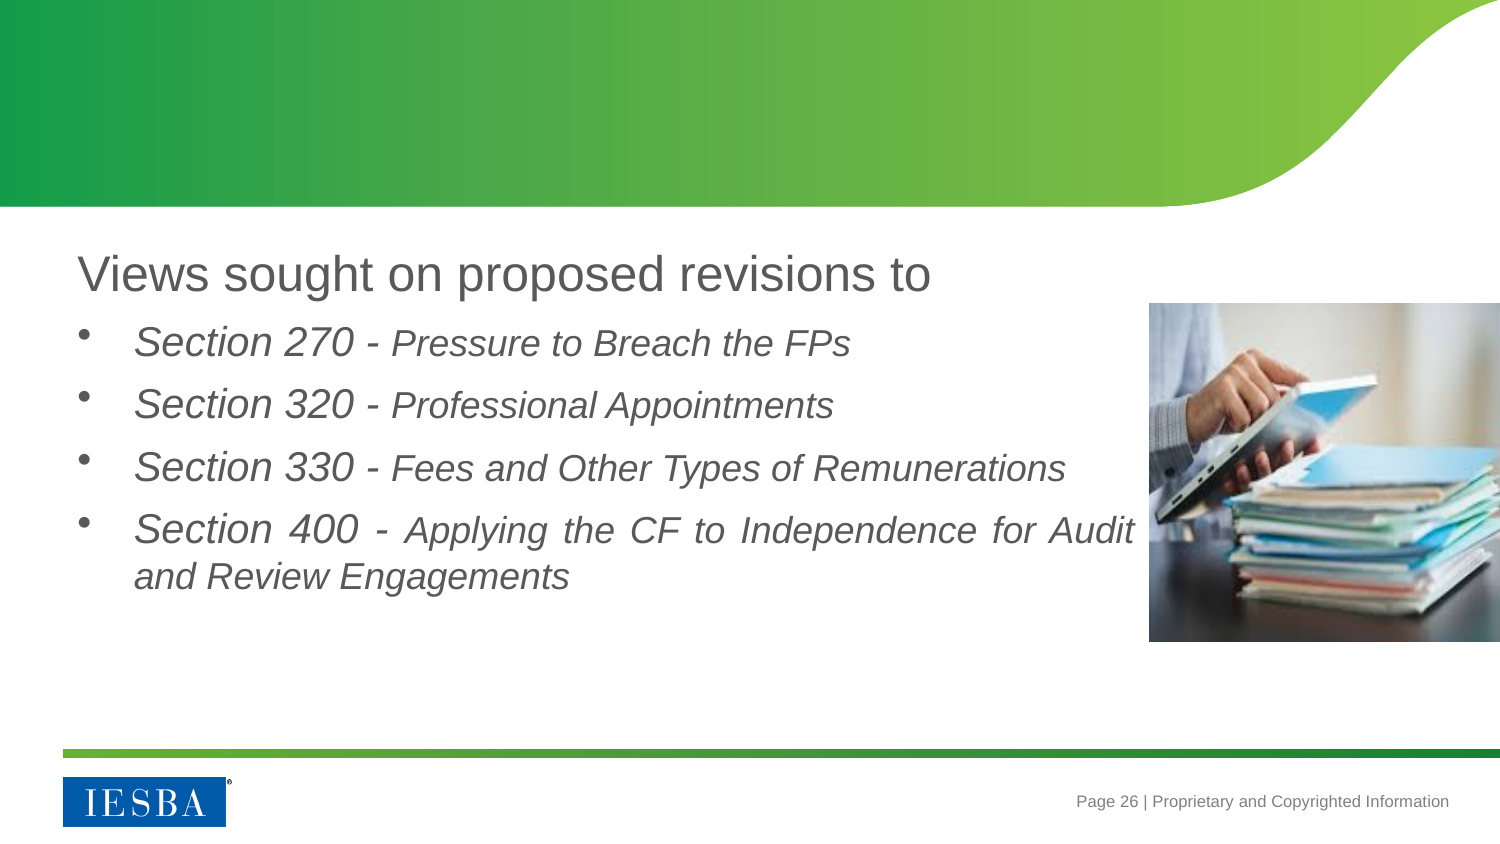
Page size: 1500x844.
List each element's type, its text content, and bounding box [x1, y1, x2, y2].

picture [0, 0, 1500, 207]
title [62, 59, 1300, 135]
picture [1149, 303, 1500, 642]
picture [63, 777, 232, 827]
list Views sought on proposed revisions to Section 270 - Pressure to Breach the FPs Section 320 - Professional Appointments Section 330 - Fees and Other Types of Remunerations Section 400 - Applying the CF to Independence for Audit and Review Engagements [62, 234, 1150, 724]
